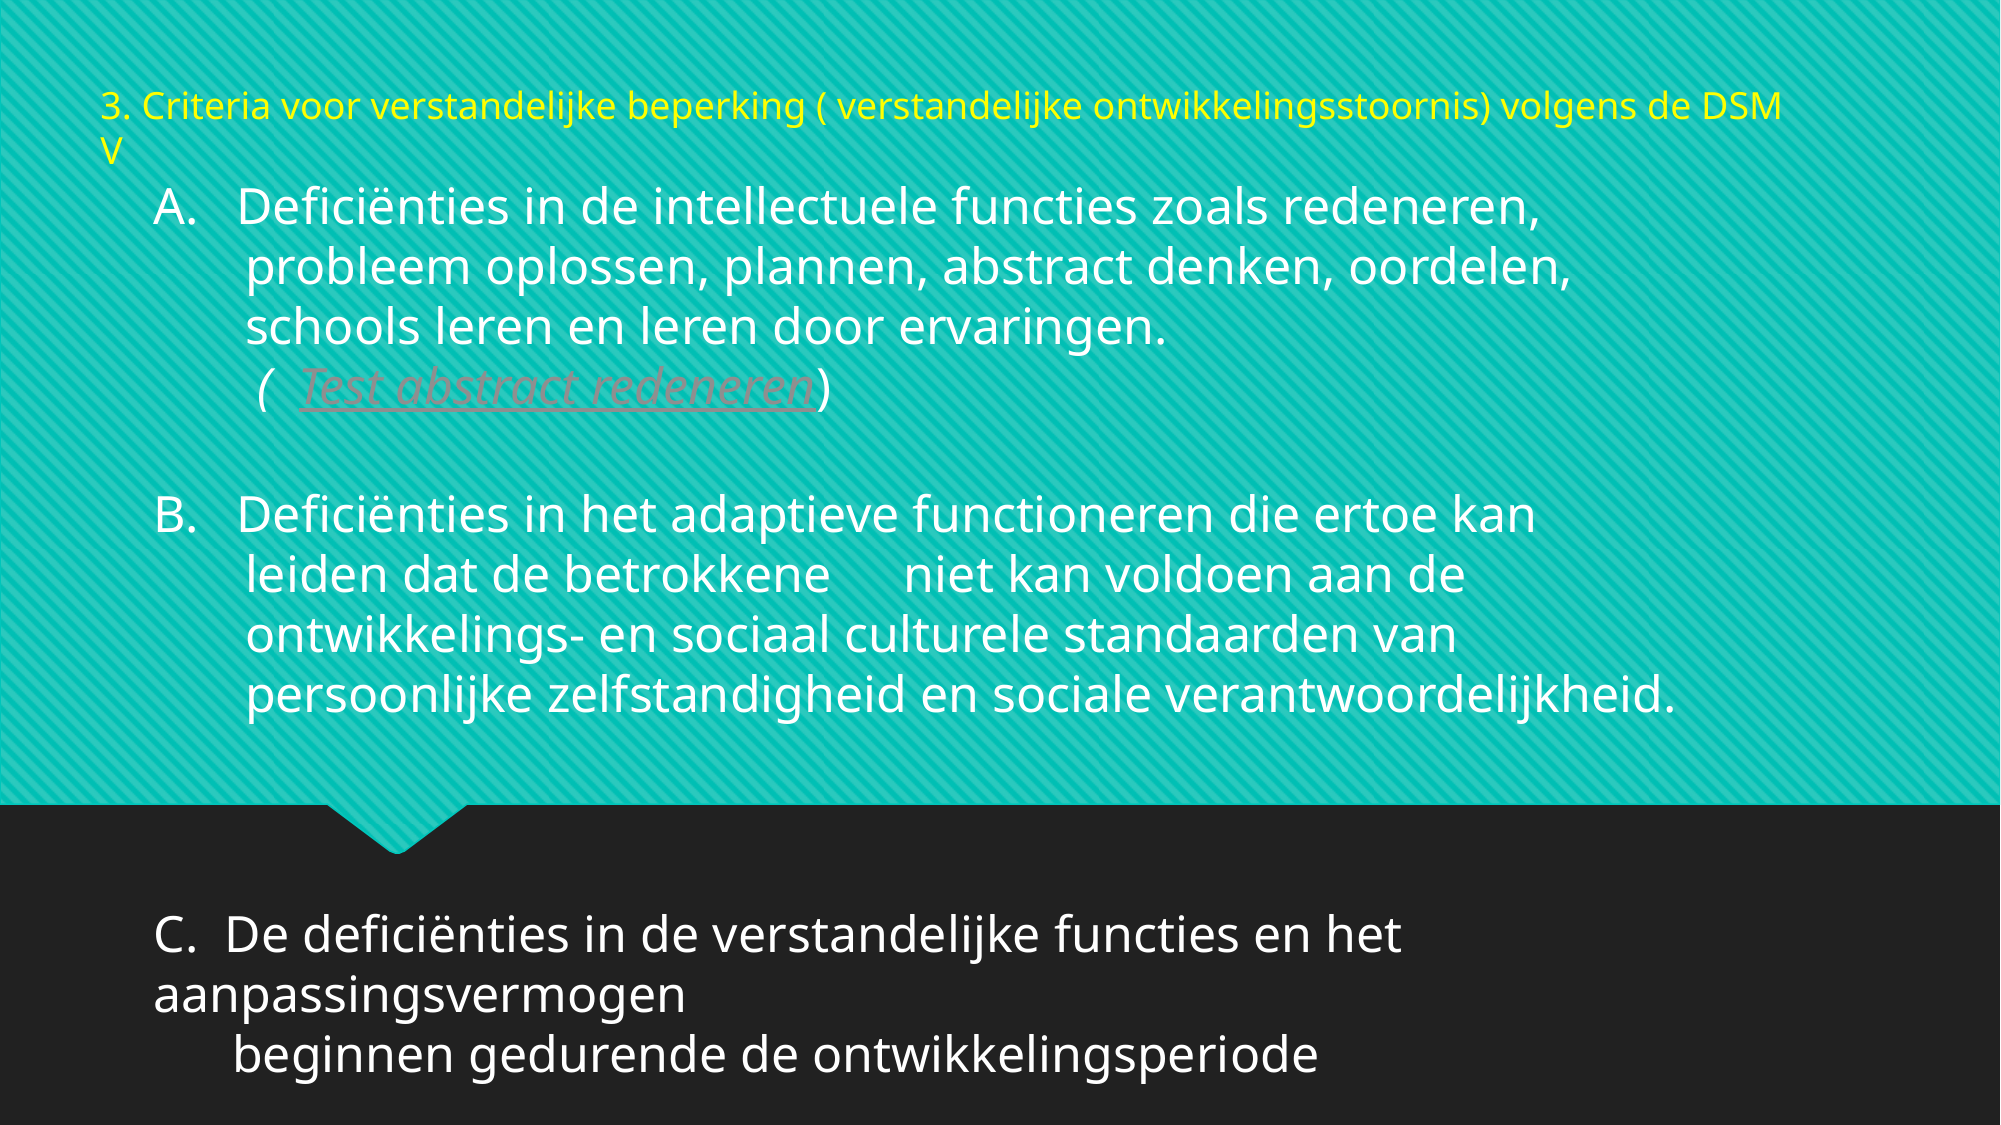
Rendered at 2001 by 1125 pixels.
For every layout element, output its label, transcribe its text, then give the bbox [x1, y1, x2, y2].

text_box Deficiënties in de intellectuele functies zoals redeneren, probleem oplossen, plannen, abstract denken, oordelen, schools leren en leren door ervaringen. ( Test abstract redeneren) Deficiënties in het adaptieve functioneren die ertoe kan leiden dat de betrokkene niet kan voldoen aan de ontwikkelings- en sociaal culturele standaarden van persoonlijke zelfstandigheid en sociale verantwoordelijkheid. C. De deficiënties in de verstandelijke functies en het aanpassingsvermogen beginnen gedurende de ontwikkelingsperiode [139, 167, 1893, 1091]
text_box 3. Criteria voor verstandelijke beperking ( verstandelijke ontwikkelingsstoornis) volgens de DSM V [85, 74, 1824, 180]
